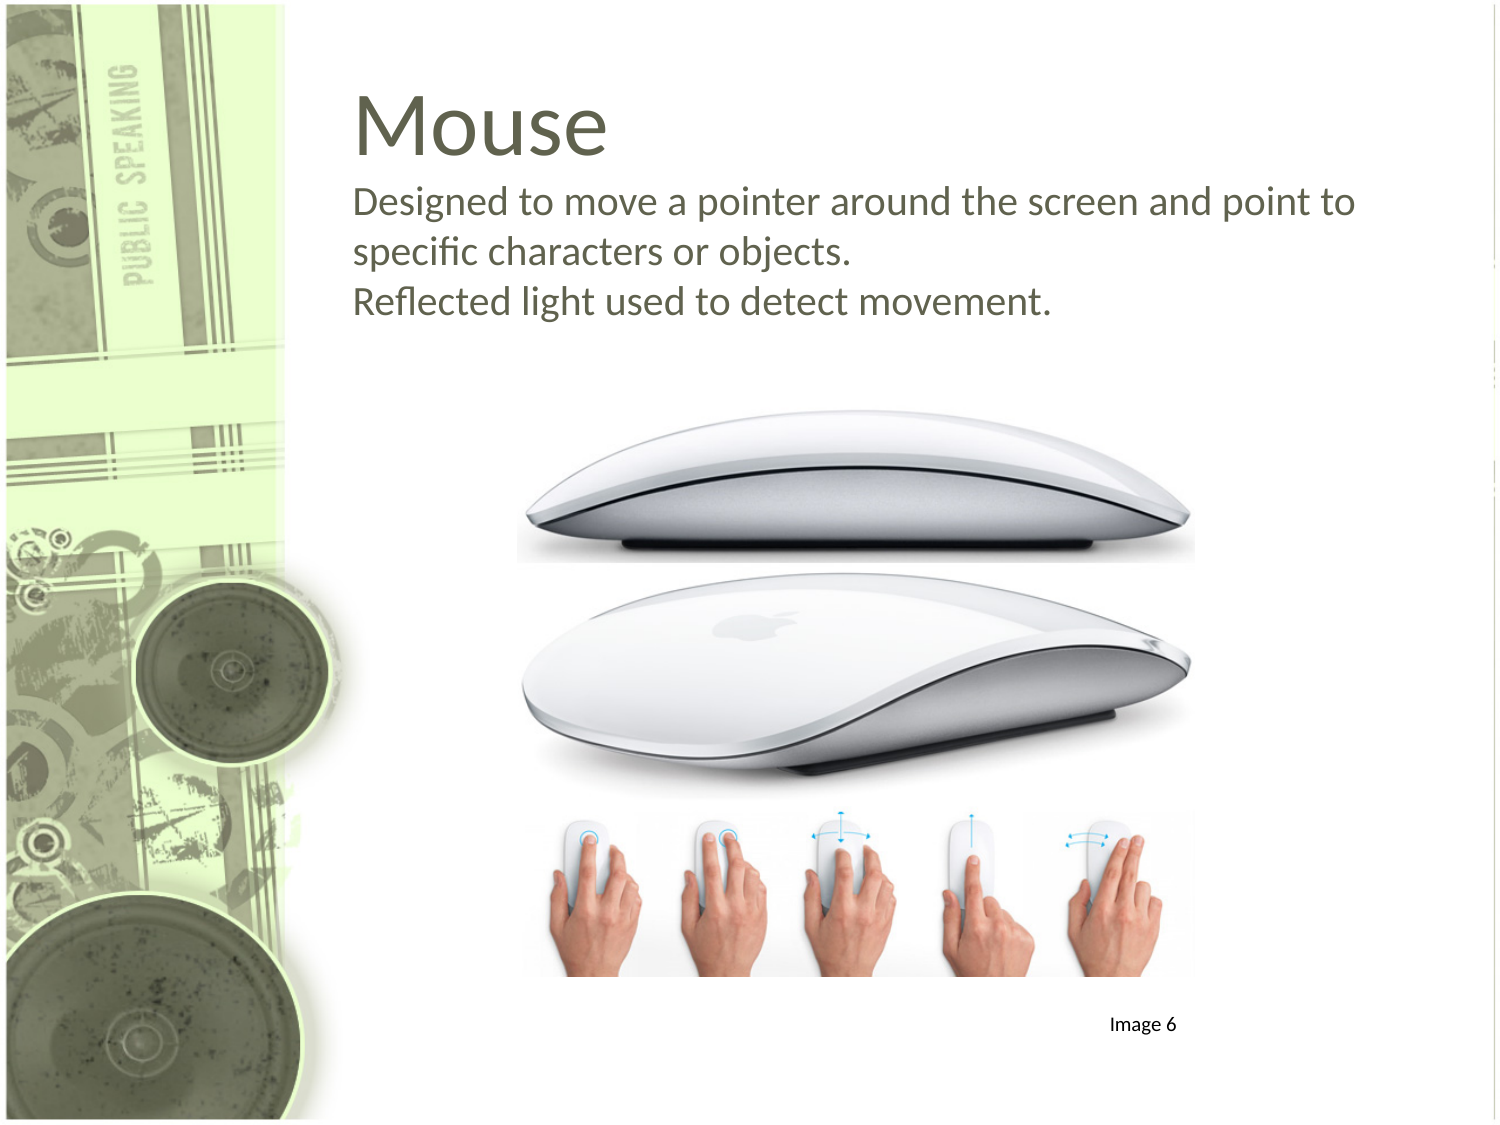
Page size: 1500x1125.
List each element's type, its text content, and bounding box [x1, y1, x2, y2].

title Mouse Designed to move a pointer around the screen and point to specific characters or objects. Reflected light used to detect movement. [337, 62, 1426, 326]
text_box Image 6 [1094, 1002, 1195, 1043]
picture [0, 0, 1500, 1125]
